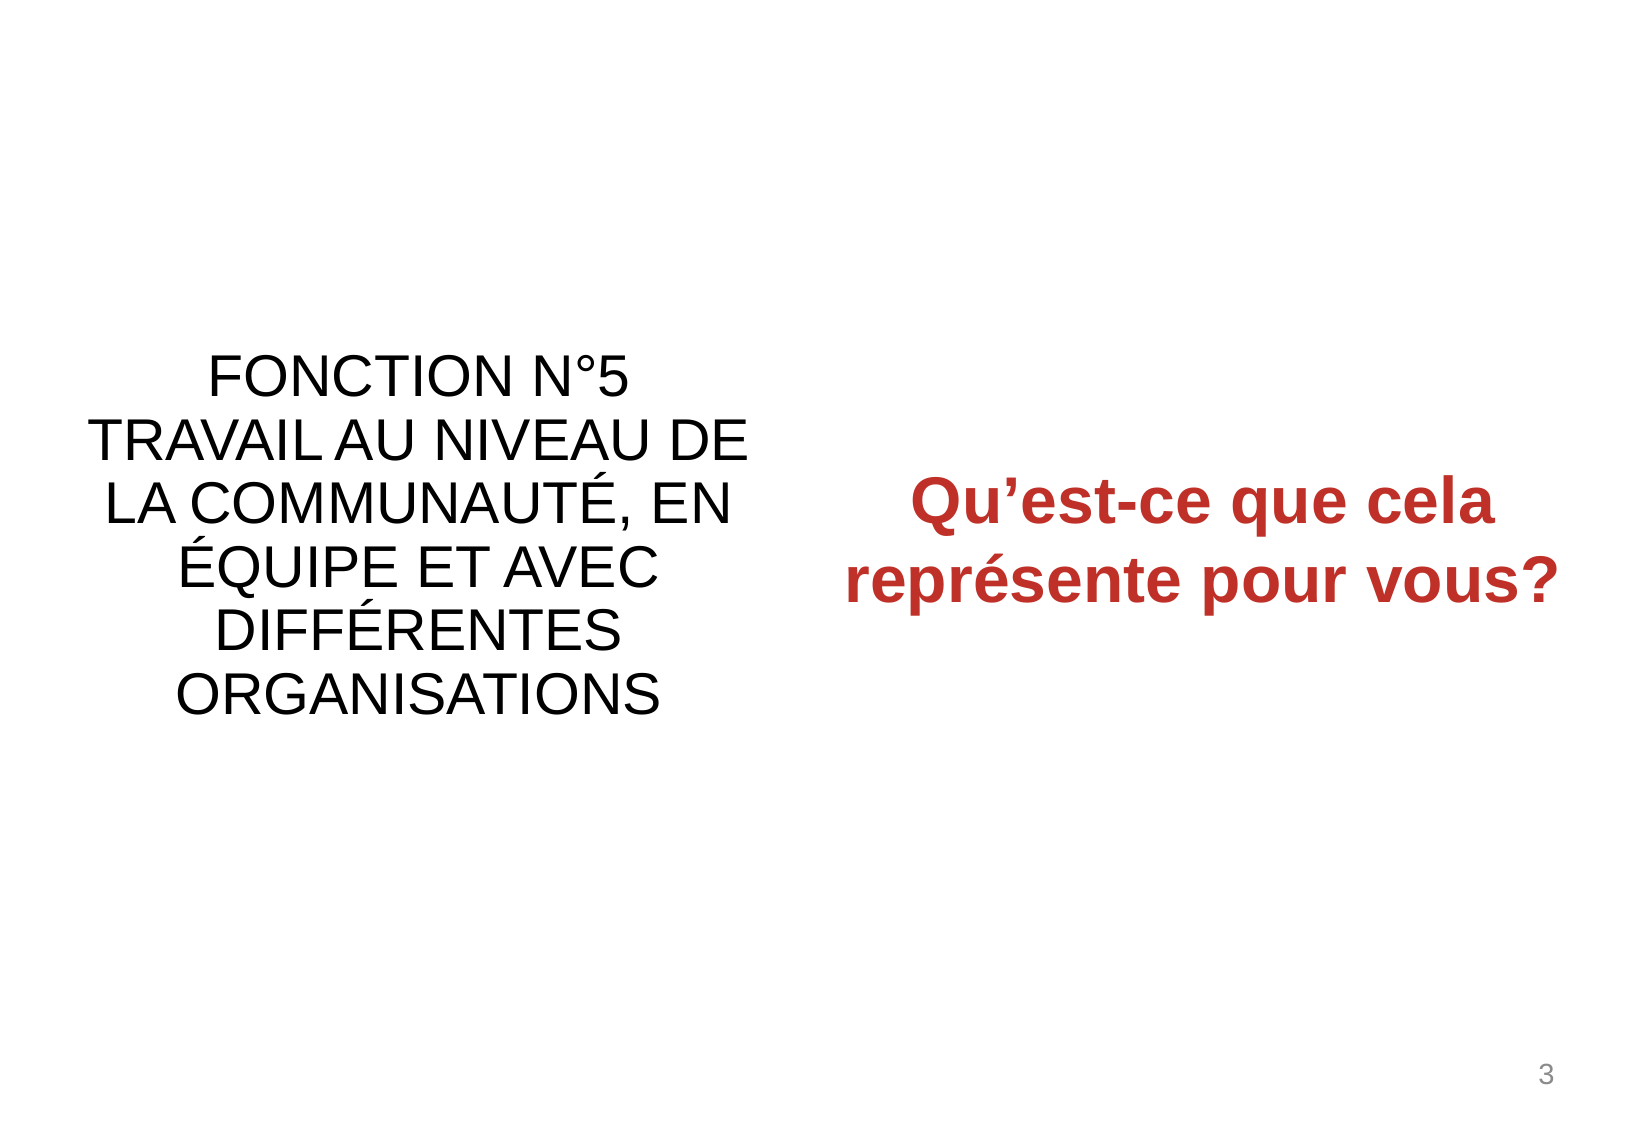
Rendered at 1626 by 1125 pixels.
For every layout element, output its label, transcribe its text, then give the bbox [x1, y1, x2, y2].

list Qu’est-ce que cela représente pour vous? [822, 59, 1570, 1014]
title Fonction N°5 Travail au niveau de la communauté, en équipe et avec différentes organisations [53, 59, 785, 1014]
slide_number 3 [1147, 1042, 1570, 1103]
